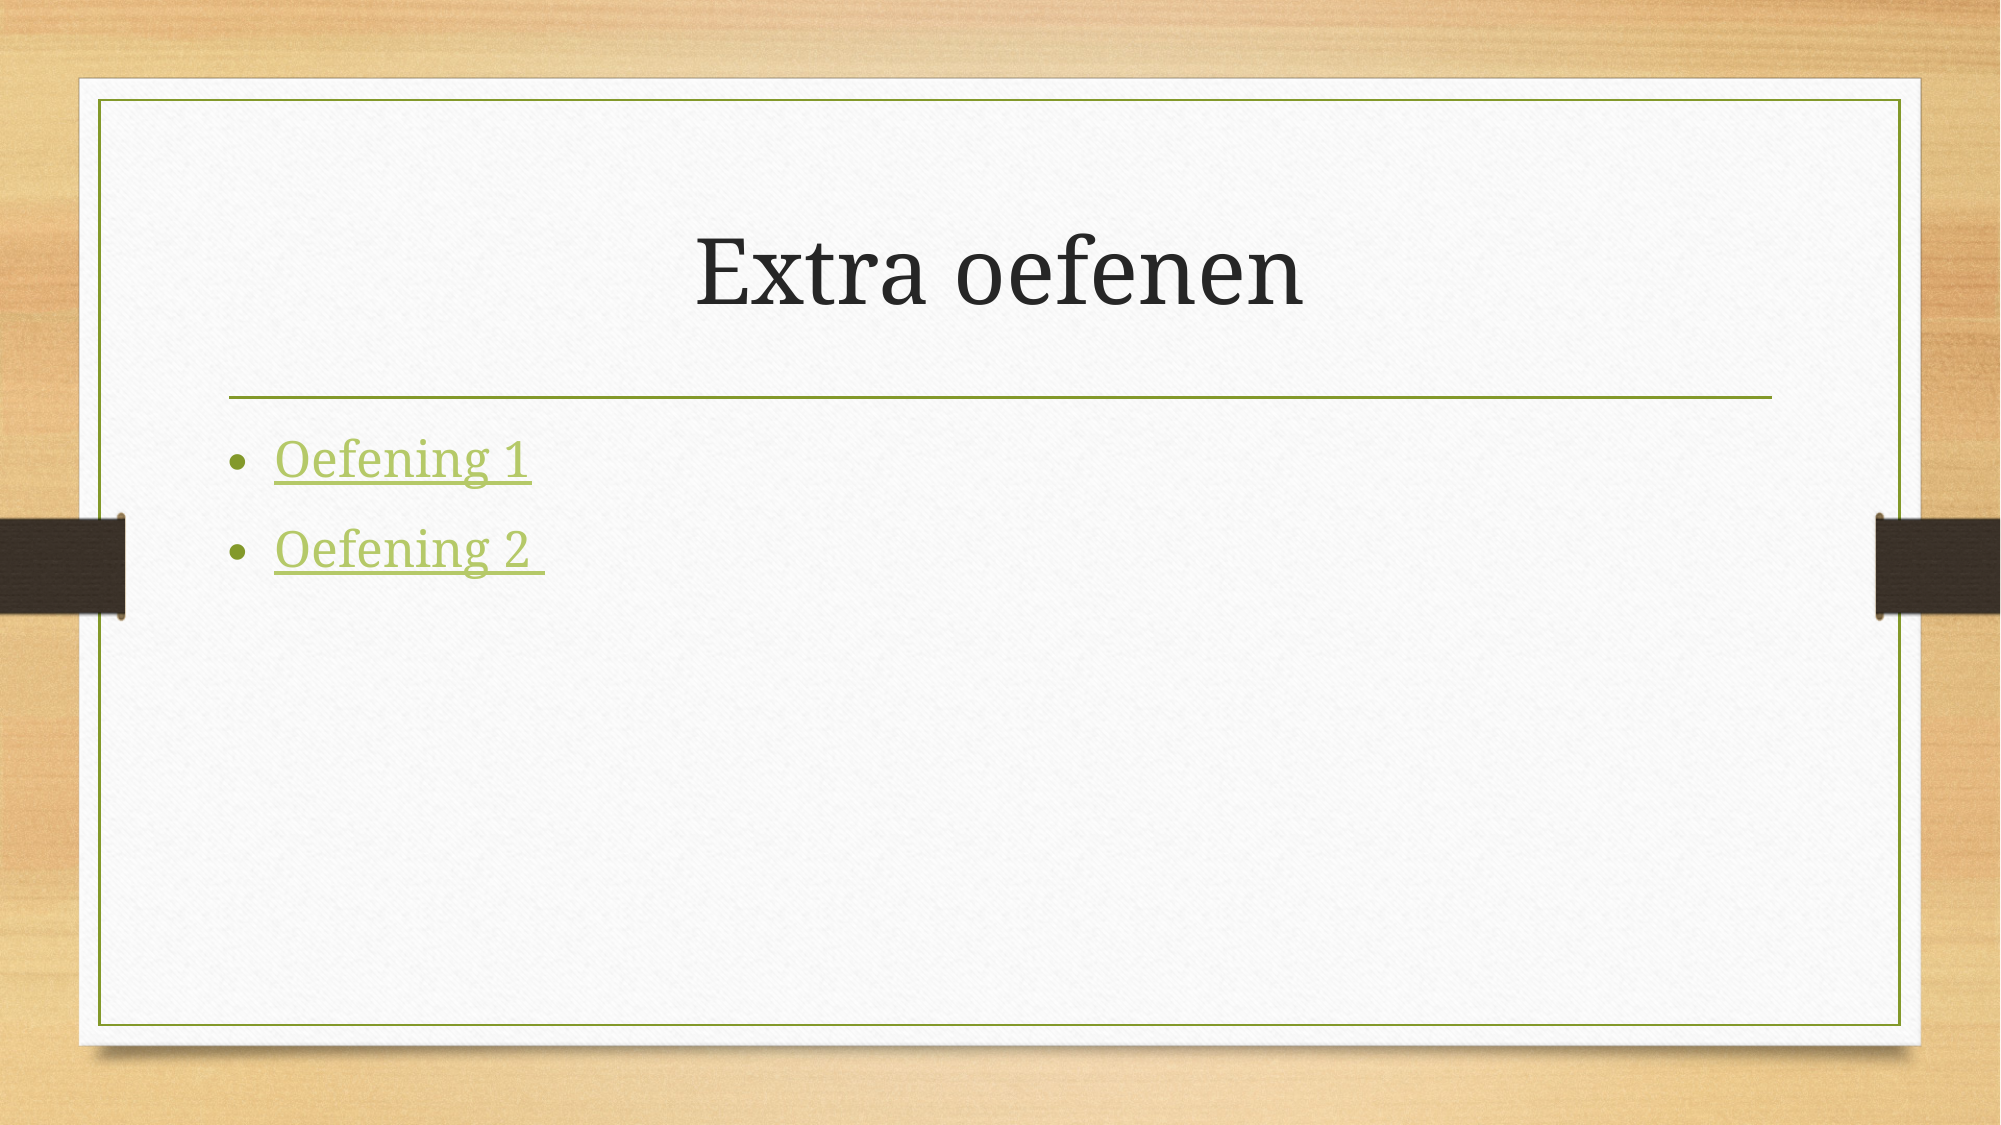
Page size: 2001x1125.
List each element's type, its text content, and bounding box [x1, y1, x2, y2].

title Extra oefenen [212, 161, 1788, 375]
list Oefening 1 Oefening 2 [212, 419, 1788, 964]
picture [0, 0, 2001, 1125]
